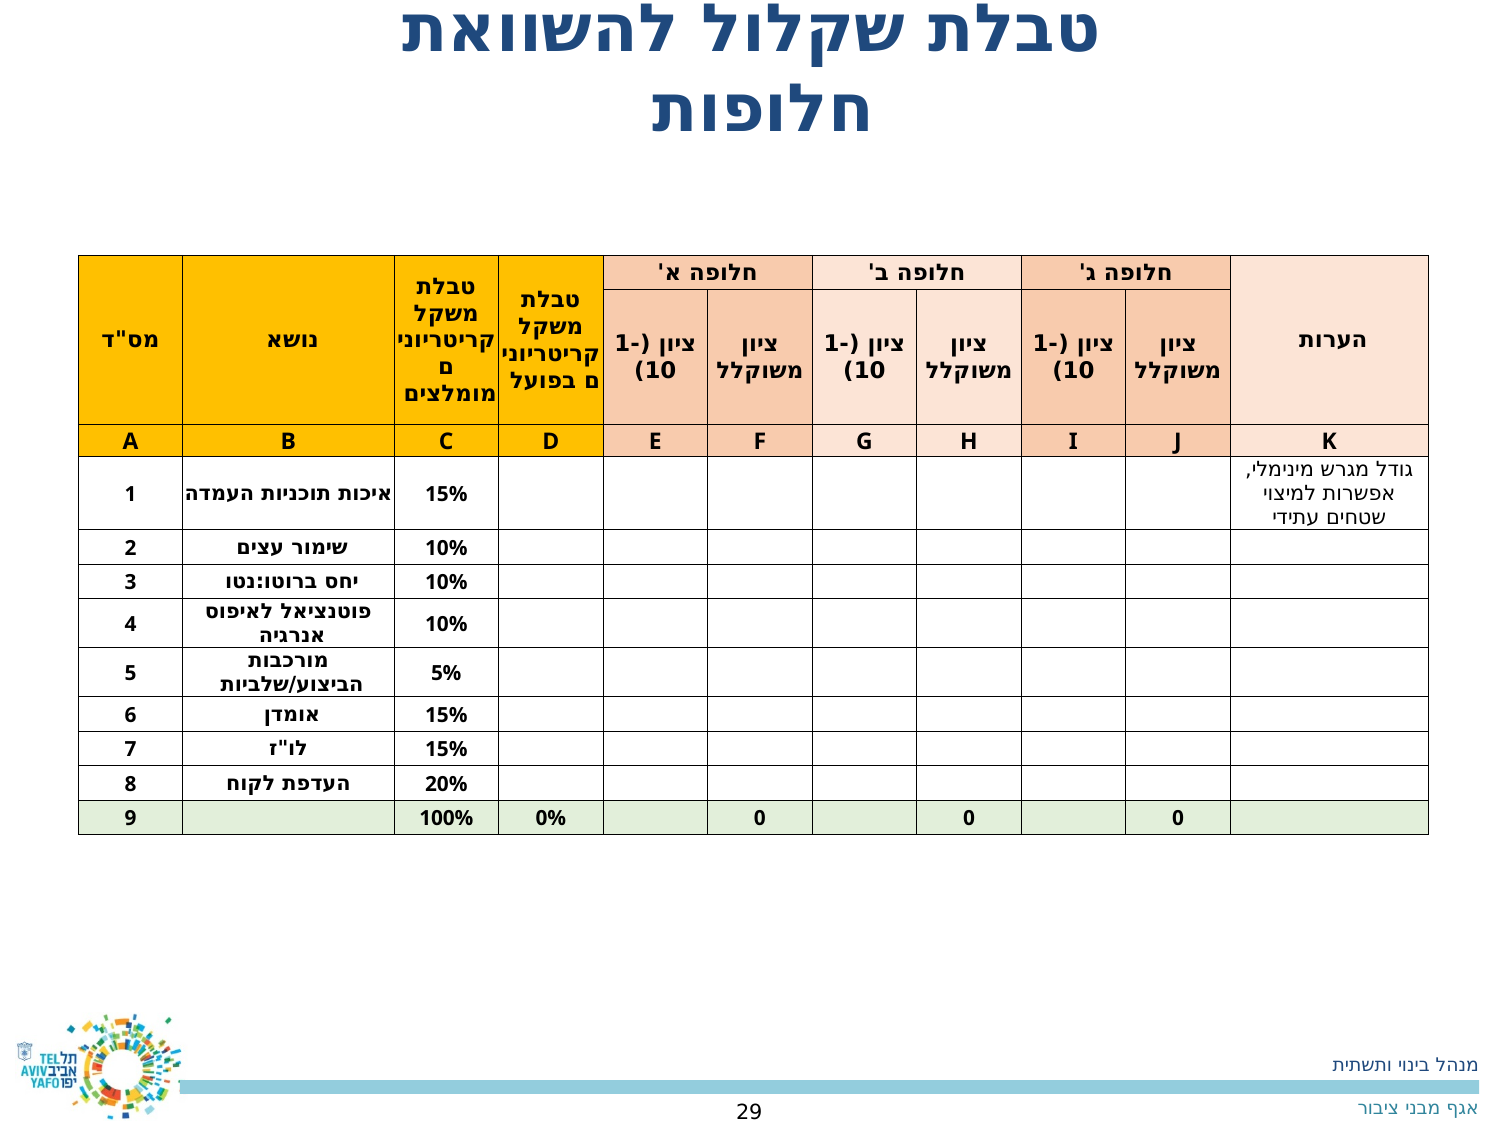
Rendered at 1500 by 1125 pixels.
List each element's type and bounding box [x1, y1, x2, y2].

table_header [395, 256, 498, 424]
table_cell [1022, 766, 1125, 800]
table_cell [183, 801, 394, 834]
table_cell [499, 565, 603, 598]
table_cell [1022, 599, 1125, 647]
table_cell [1022, 801, 1125, 834]
table_header [1231, 256, 1428, 424]
table_cell [183, 457, 394, 529]
table_cell [708, 530, 812, 564]
table_cell [813, 599, 916, 647]
table_cell [79, 732, 182, 765]
table_header [499, 256, 603, 424]
table_cell [499, 648, 603, 696]
table_cell [1022, 697, 1125, 731]
table_cell [708, 457, 812, 529]
table_cell [499, 766, 603, 800]
table_cell [79, 599, 182, 647]
table_cell [604, 801, 707, 834]
table_cell [395, 530, 498, 564]
table_cell [1126, 530, 1230, 564]
table_cell [1126, 766, 1230, 800]
table_cell [917, 565, 1021, 598]
table_cell [183, 697, 394, 731]
table_cell [395, 457, 498, 529]
table_cell [917, 732, 1021, 765]
table_cell [1126, 425, 1230, 456]
table_cell [1022, 565, 1125, 598]
table_cell [917, 530, 1021, 564]
table_cell [708, 425, 812, 456]
table_cell [1126, 697, 1230, 731]
table_cell [1126, 290, 1230, 424]
table_cell [1231, 457, 1428, 529]
table_cell [917, 457, 1021, 529]
table_cell [1126, 599, 1230, 647]
table_cell [1231, 648, 1428, 696]
table_cell [708, 766, 812, 800]
table_cell [604, 565, 707, 598]
table_cell [1022, 290, 1125, 424]
table_cell [395, 565, 498, 598]
table_cell [604, 648, 707, 696]
table_cell [183, 766, 394, 800]
table_cell [395, 599, 498, 647]
table_header [1022, 256, 1230, 289]
table_cell [604, 697, 707, 731]
table_cell [1231, 697, 1428, 731]
table_cell [183, 648, 394, 696]
table_cell [183, 599, 394, 647]
table_cell [1231, 801, 1428, 834]
table_cell [813, 530, 916, 564]
table_cell [1022, 732, 1125, 765]
table_header [79, 256, 182, 424]
table_cell [917, 648, 1021, 696]
table_cell [708, 290, 812, 424]
table_cell [813, 565, 916, 598]
table_cell [813, 425, 916, 456]
table_cell [813, 801, 916, 834]
table_cell [183, 530, 394, 564]
table_cell [917, 425, 1021, 456]
table_cell [499, 801, 603, 834]
table_cell [604, 530, 707, 564]
table_cell [79, 530, 182, 564]
table_cell [917, 599, 1021, 647]
table_cell [395, 766, 498, 800]
table_cell [604, 599, 707, 647]
table_cell [395, 801, 498, 834]
table_cell [79, 425, 182, 456]
table_cell [604, 425, 707, 456]
table_cell [79, 697, 182, 731]
table_cell [1126, 732, 1230, 765]
table_cell [917, 290, 1021, 424]
table_cell [183, 732, 394, 765]
table_cell [1231, 530, 1428, 564]
table_cell [1126, 457, 1230, 529]
table_cell [604, 290, 707, 424]
table_cell [395, 648, 498, 696]
table_cell [917, 801, 1021, 834]
table_cell [79, 457, 182, 529]
table_cell [1231, 766, 1428, 800]
table_cell [1126, 801, 1230, 834]
table_cell [183, 425, 394, 456]
table_cell [79, 648, 182, 696]
table_header [813, 256, 1021, 289]
table_cell [395, 425, 498, 456]
table_cell [813, 697, 916, 731]
table_cell [813, 766, 916, 800]
table_cell [1022, 648, 1125, 696]
table_header [604, 256, 812, 289]
table_cell [1022, 530, 1125, 564]
table_cell [499, 599, 603, 647]
table_cell [813, 290, 916, 424]
table_header [183, 256, 394, 424]
table_cell [79, 565, 182, 598]
table_cell [604, 732, 707, 765]
table_cell [708, 697, 812, 731]
table_cell [395, 732, 498, 765]
text_box [347, 12, 1156, 117]
table_cell [499, 697, 603, 731]
table_cell [813, 457, 916, 529]
table_cell [917, 697, 1021, 731]
table_cell [79, 801, 182, 834]
table_cell [499, 457, 603, 529]
table_cell [708, 599, 812, 647]
table_cell [183, 565, 394, 598]
table_cell [499, 425, 603, 456]
table_cell [1022, 425, 1125, 456]
table_cell [1231, 732, 1428, 765]
table_cell [1022, 457, 1125, 529]
table_cell [604, 457, 707, 529]
table_cell [1126, 648, 1230, 696]
table_cell [499, 732, 603, 765]
table_cell [1126, 565, 1230, 598]
table_cell [1231, 565, 1428, 598]
table_cell [708, 565, 812, 598]
table_cell [79, 766, 182, 800]
table_cell [813, 732, 916, 765]
table_cell [1231, 425, 1428, 456]
table_cell [1231, 599, 1428, 647]
table_cell [499, 530, 603, 564]
table_cell [708, 732, 812, 765]
table_cell [917, 766, 1021, 800]
table_cell [708, 648, 812, 696]
picture [15, 1012, 188, 1121]
table_cell [604, 766, 707, 800]
table_cell [708, 801, 812, 834]
table_cell [813, 648, 916, 696]
table_cell [395, 697, 498, 731]
